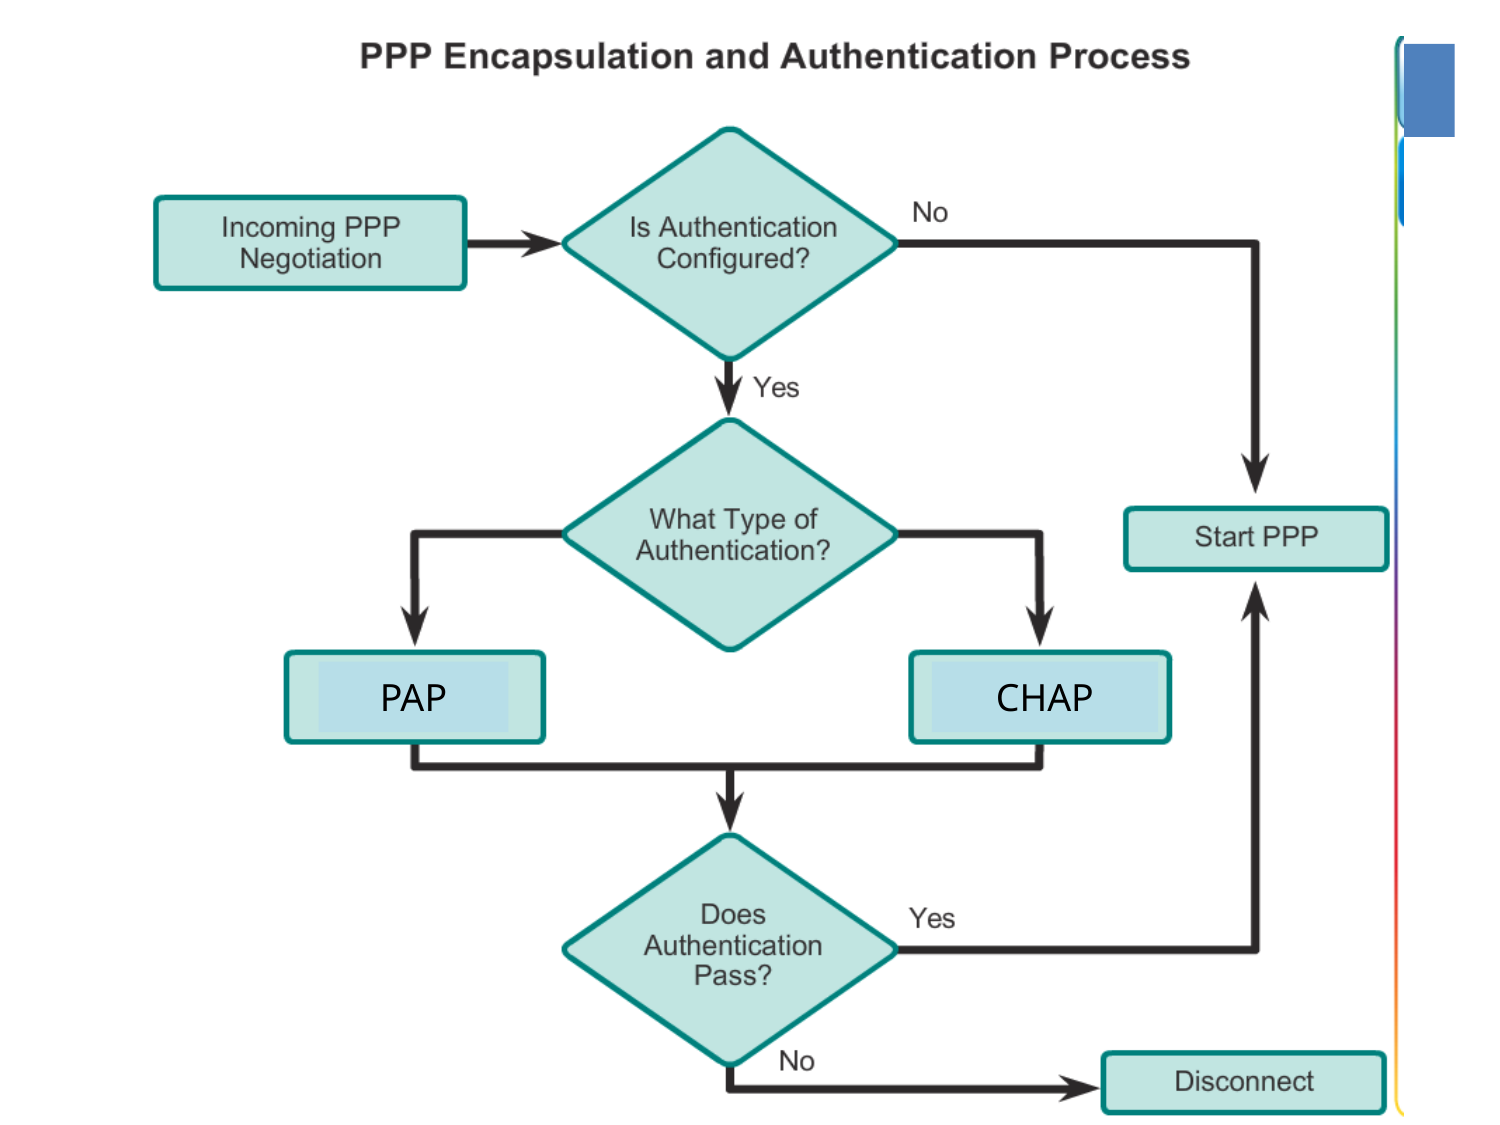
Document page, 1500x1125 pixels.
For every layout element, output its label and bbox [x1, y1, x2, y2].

picture [93, 36, 1405, 1125]
